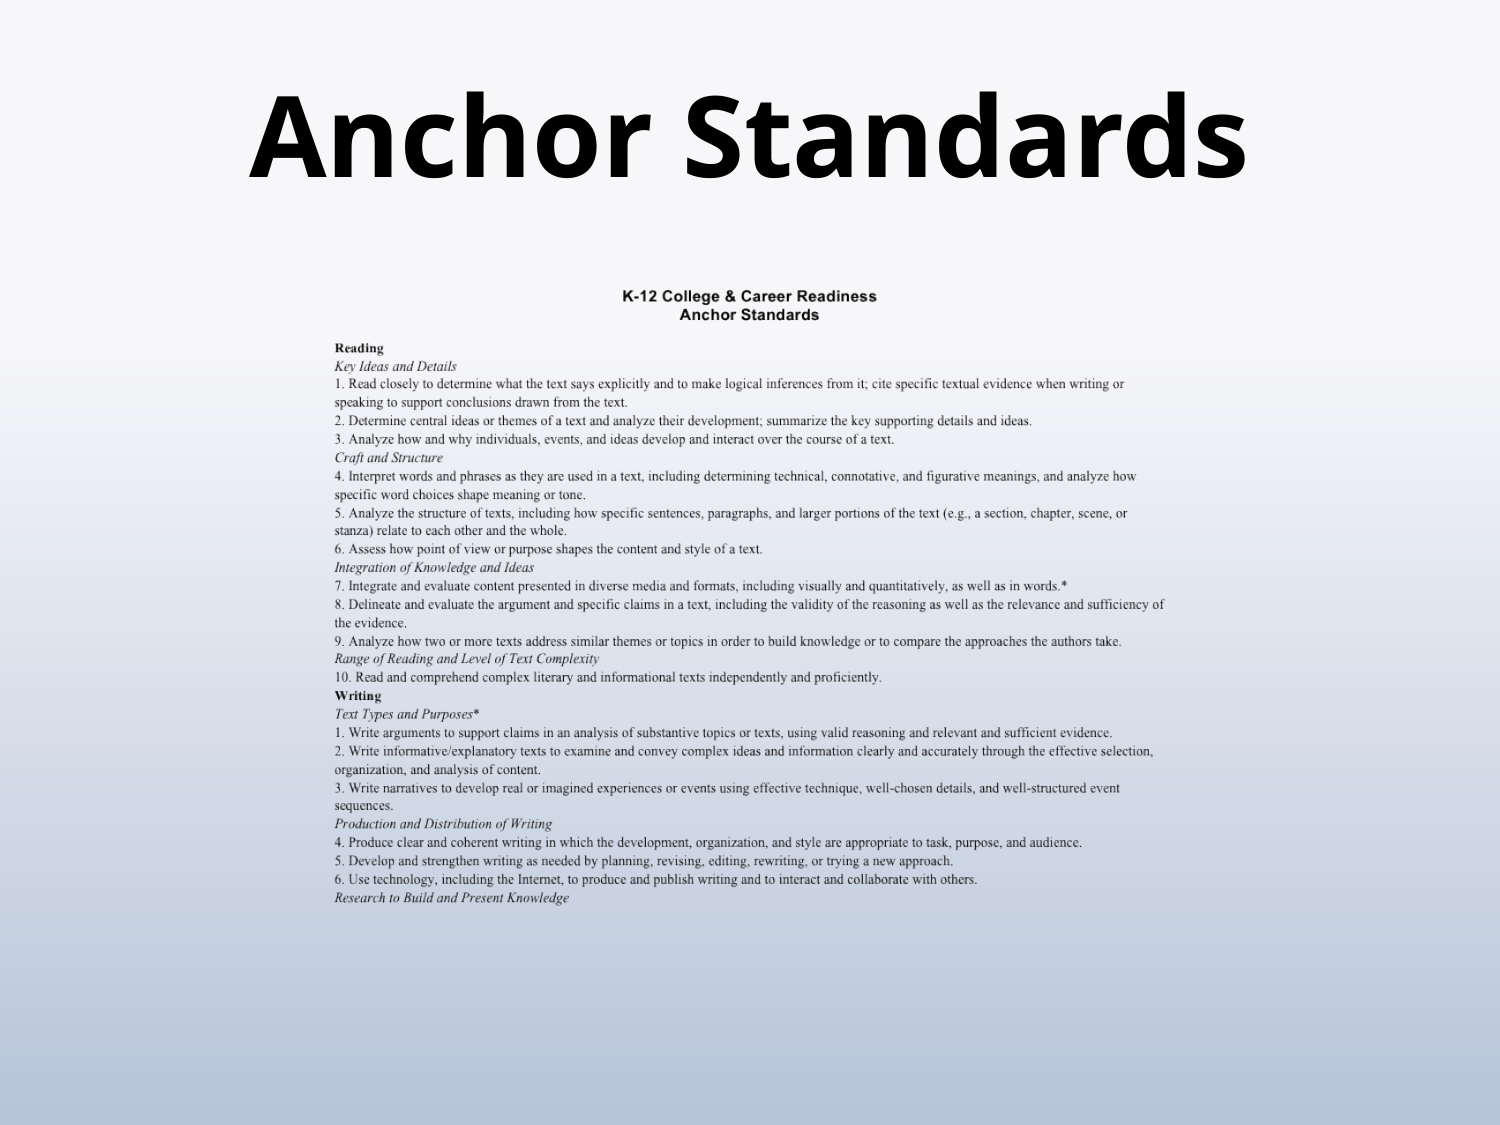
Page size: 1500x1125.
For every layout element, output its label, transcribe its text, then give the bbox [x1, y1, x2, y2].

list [148, 242, 1352, 953]
title Anchor Standards [150, 37, 1350, 242]
